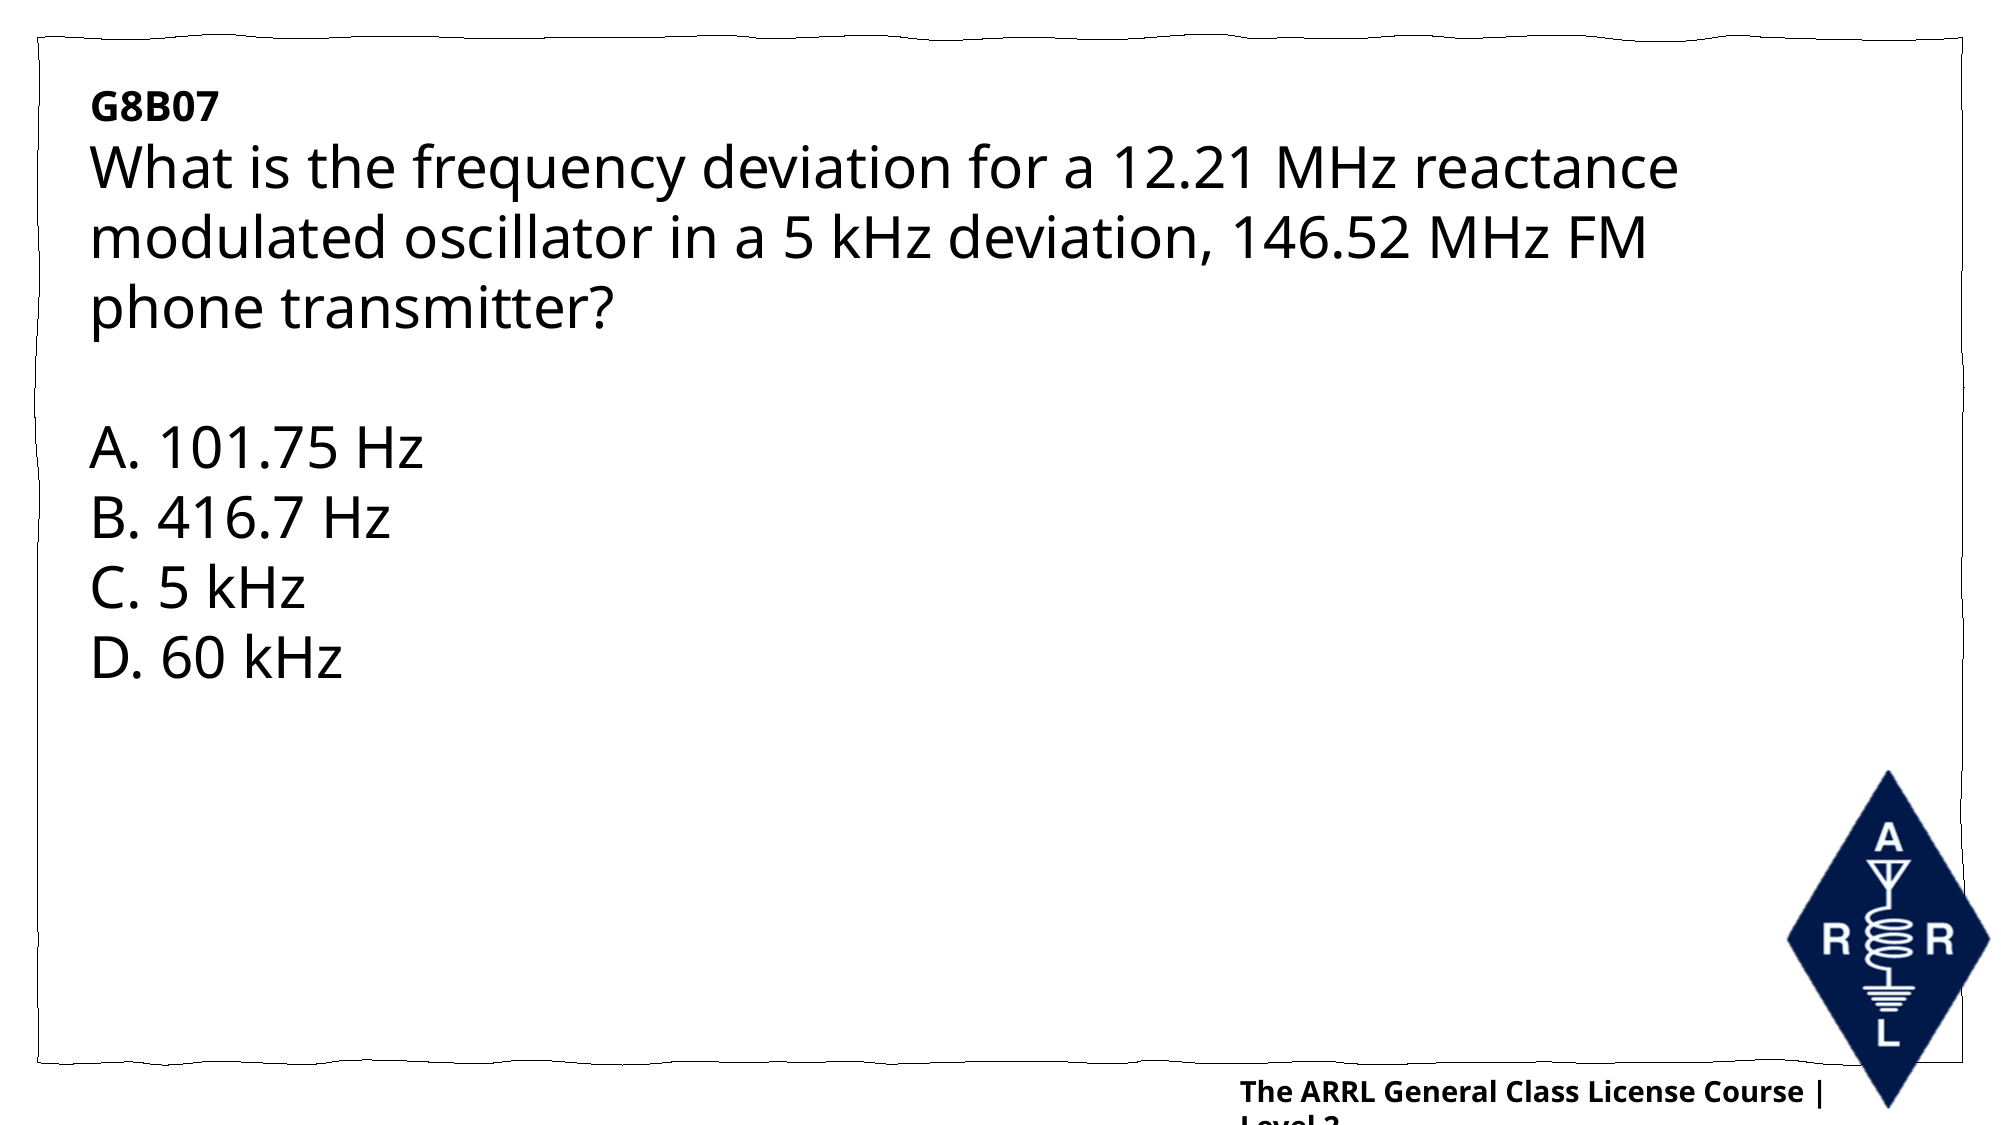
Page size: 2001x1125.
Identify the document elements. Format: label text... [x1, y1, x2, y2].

picture [1773, 752, 1999, 1125]
text_box G8B07 What is the frequency deviation for a 12.21 MHz reactance modulated oscillator in a 5 kHz deviation, 146.52 MHz FM phone transmitter? A. 101.75 Hz B. 416.7 Hz C. 5 kHz D. 60 kHz [75, 72, 1850, 698]
